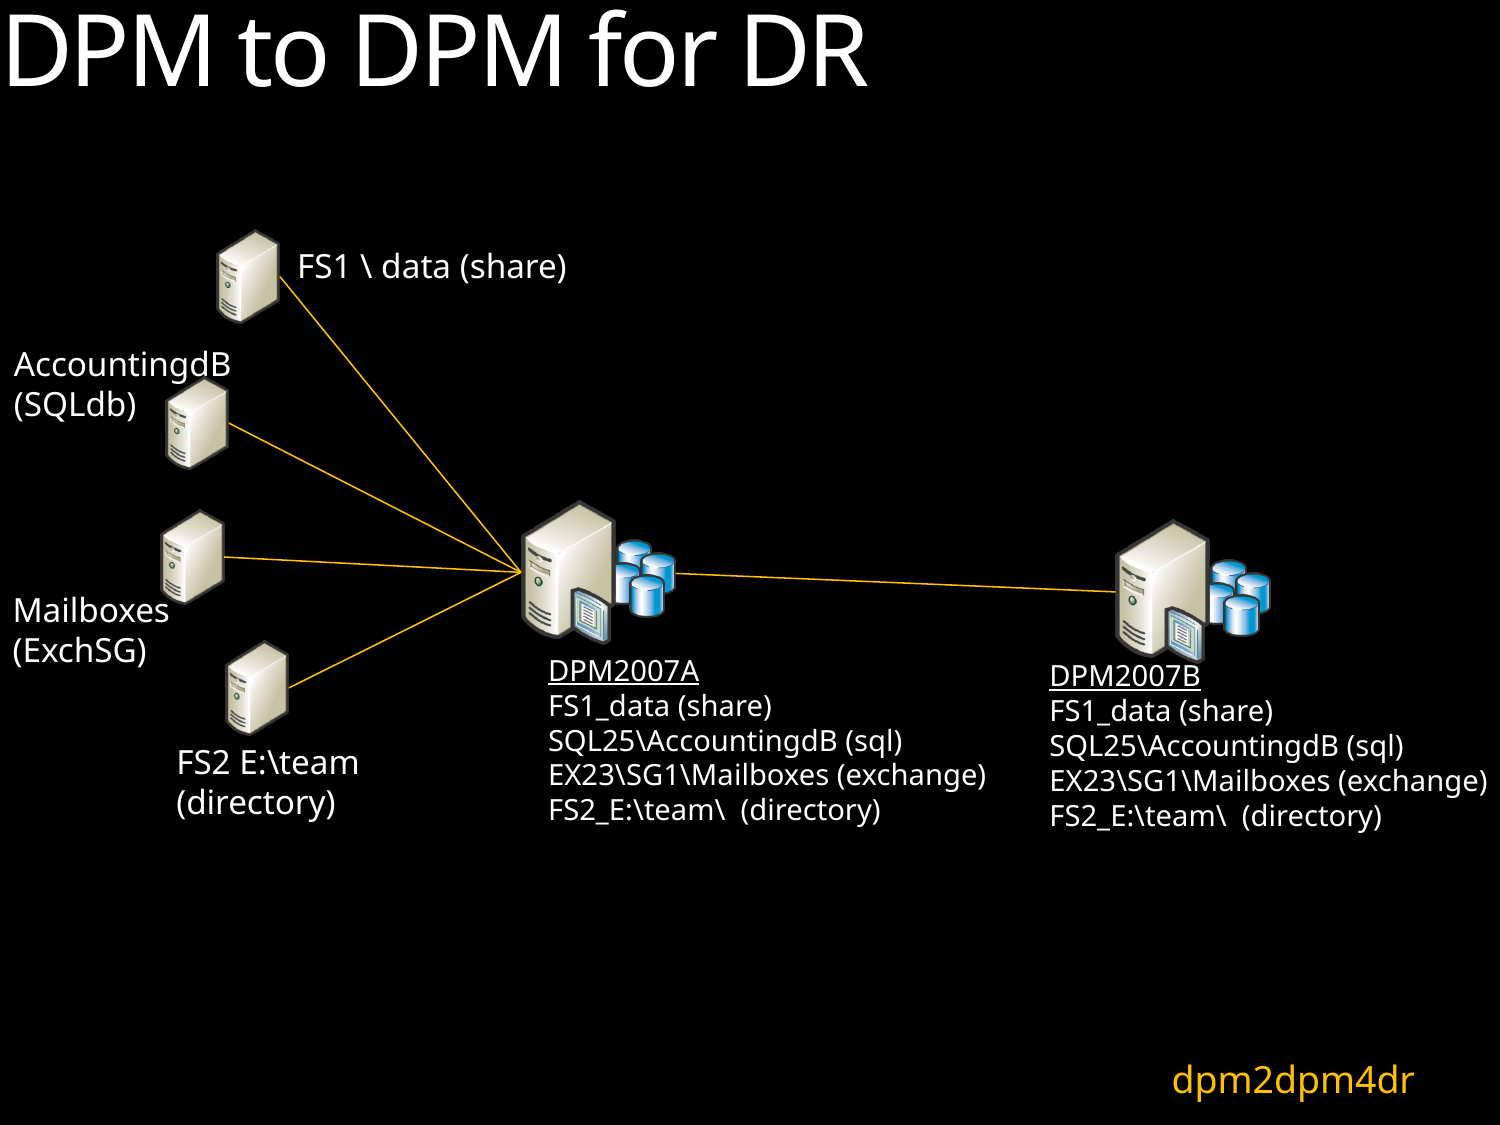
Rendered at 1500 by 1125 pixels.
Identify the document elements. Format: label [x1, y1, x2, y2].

picture [160, 509, 225, 605]
text_box [0, 237, 1500, 875]
text_box [161, 733, 375, 829]
picture [224, 640, 289, 736]
text_box [1156, 1049, 1430, 1109]
picture [164, 375, 230, 471]
title [0, 0, 1375, 98]
text_box [0, 581, 185, 677]
picture [215, 229, 281, 324]
